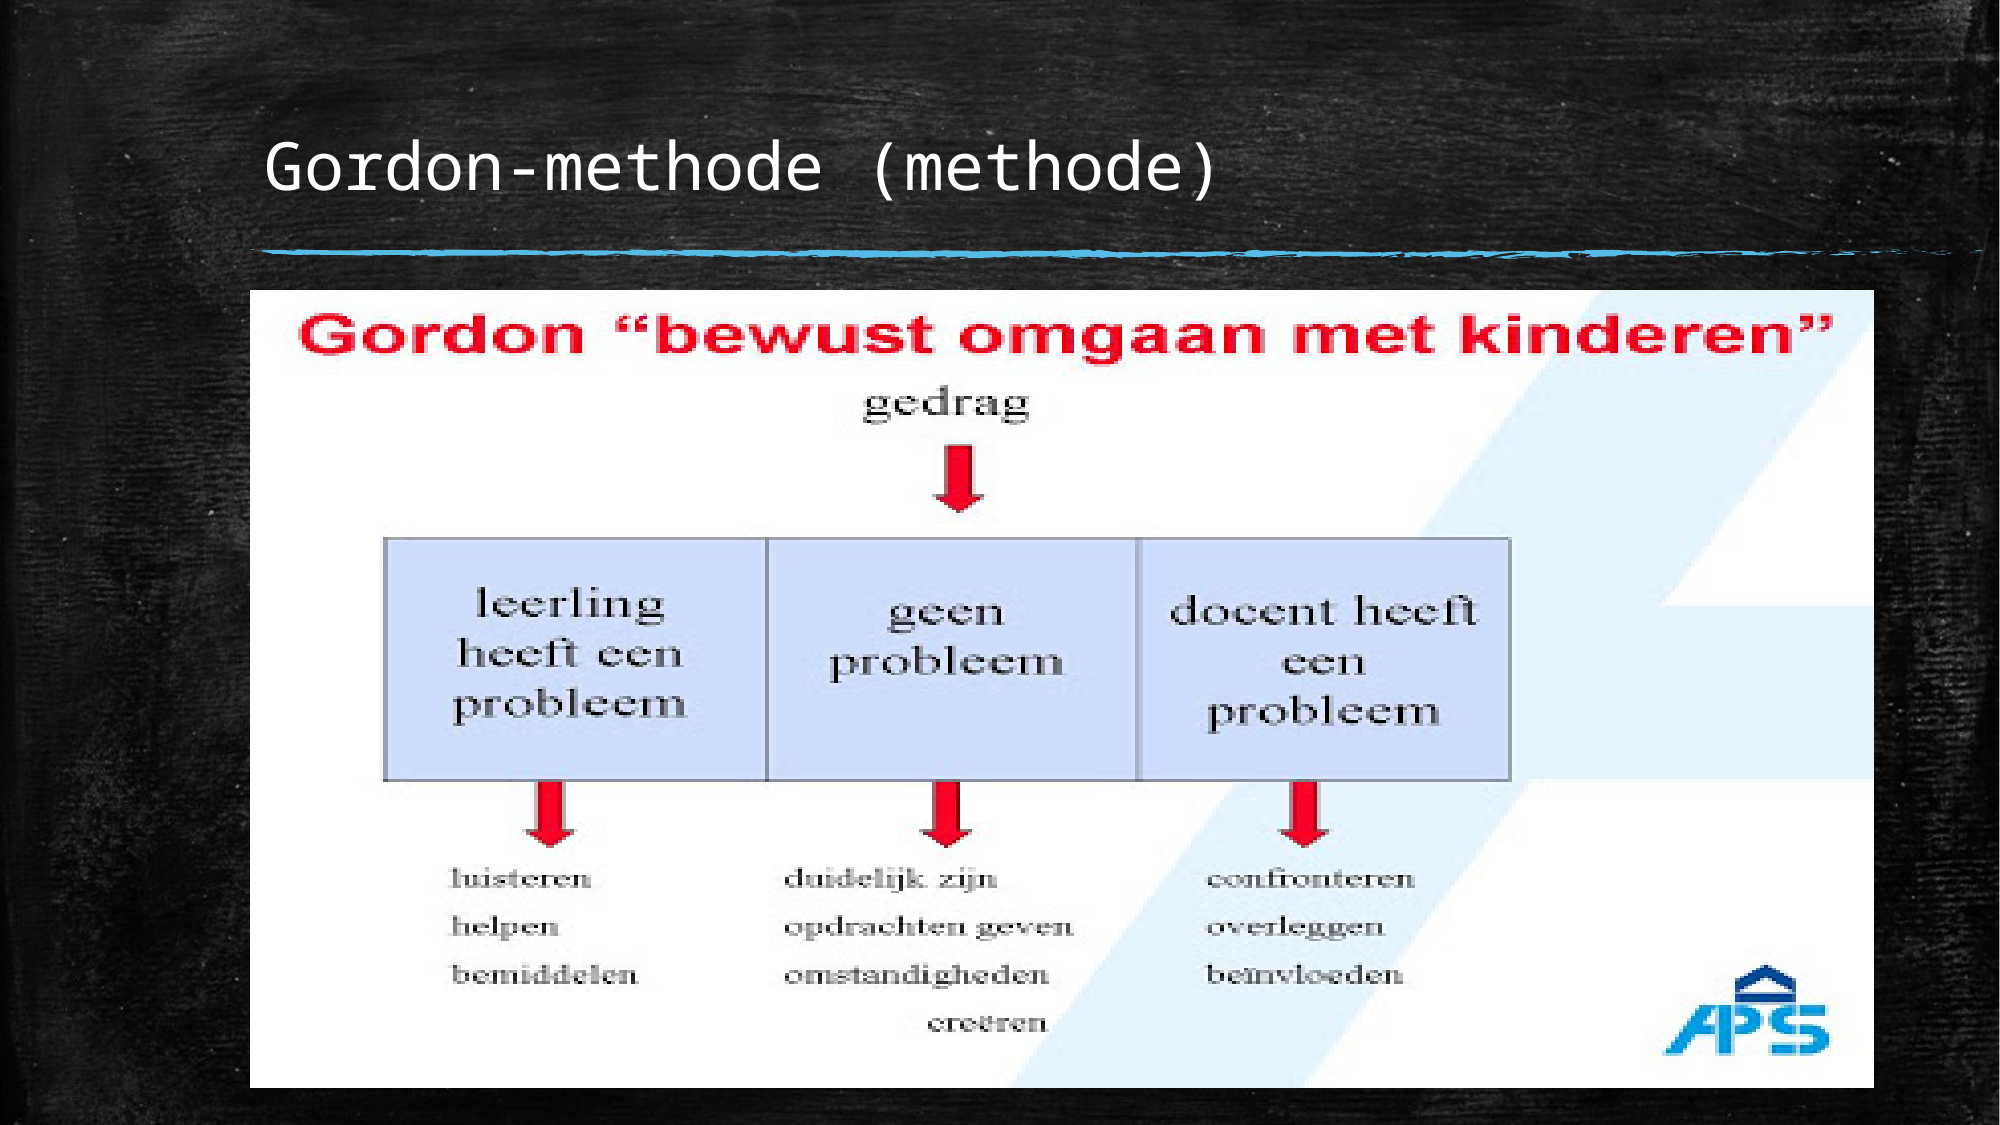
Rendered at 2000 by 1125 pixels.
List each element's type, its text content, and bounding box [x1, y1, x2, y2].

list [250, 290, 1874, 1088]
title Gordon-methode (methode) [249, 45, 1750, 213]
